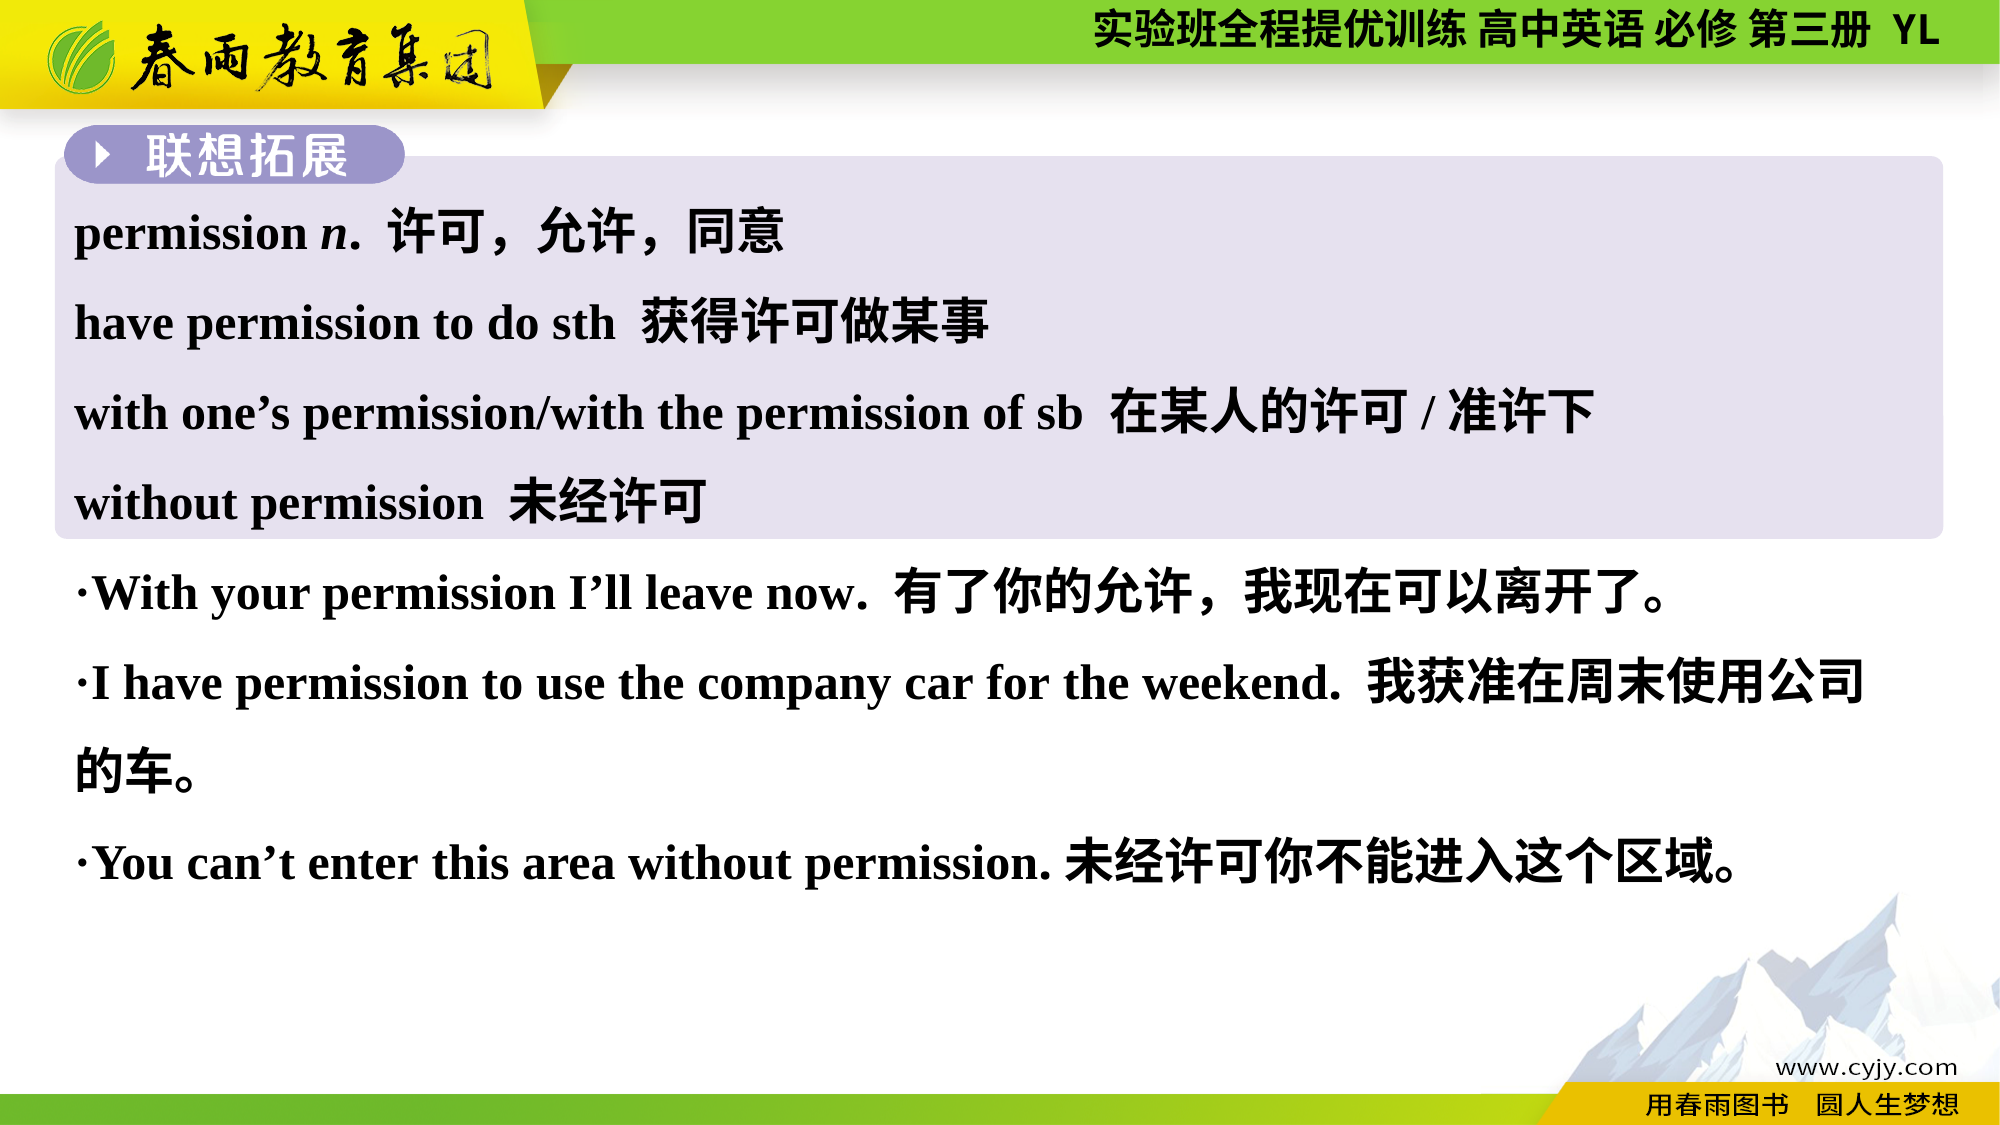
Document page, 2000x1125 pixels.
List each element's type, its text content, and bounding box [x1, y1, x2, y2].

text_box [54, 159, 59, 536]
picture [0, 0, 2000, 1125]
text_box [410, 156, 1942, 162]
list permission n. 许可，允许，同意 have permission to do sth 获得许可做某事 with one’s permission/with the permission of sb 在某人的许可/准许下 without permission 未经许可 ·With your permission I’ll leave now. 有了你的允许，我现在可以离开了。 ·I have permission to use the company car for the weekend. 我获准在周末使用公司 的车。 ·You can’t enter this area without permission.未经许可你不能进入这个区域。 [59, 162, 1944, 894]
